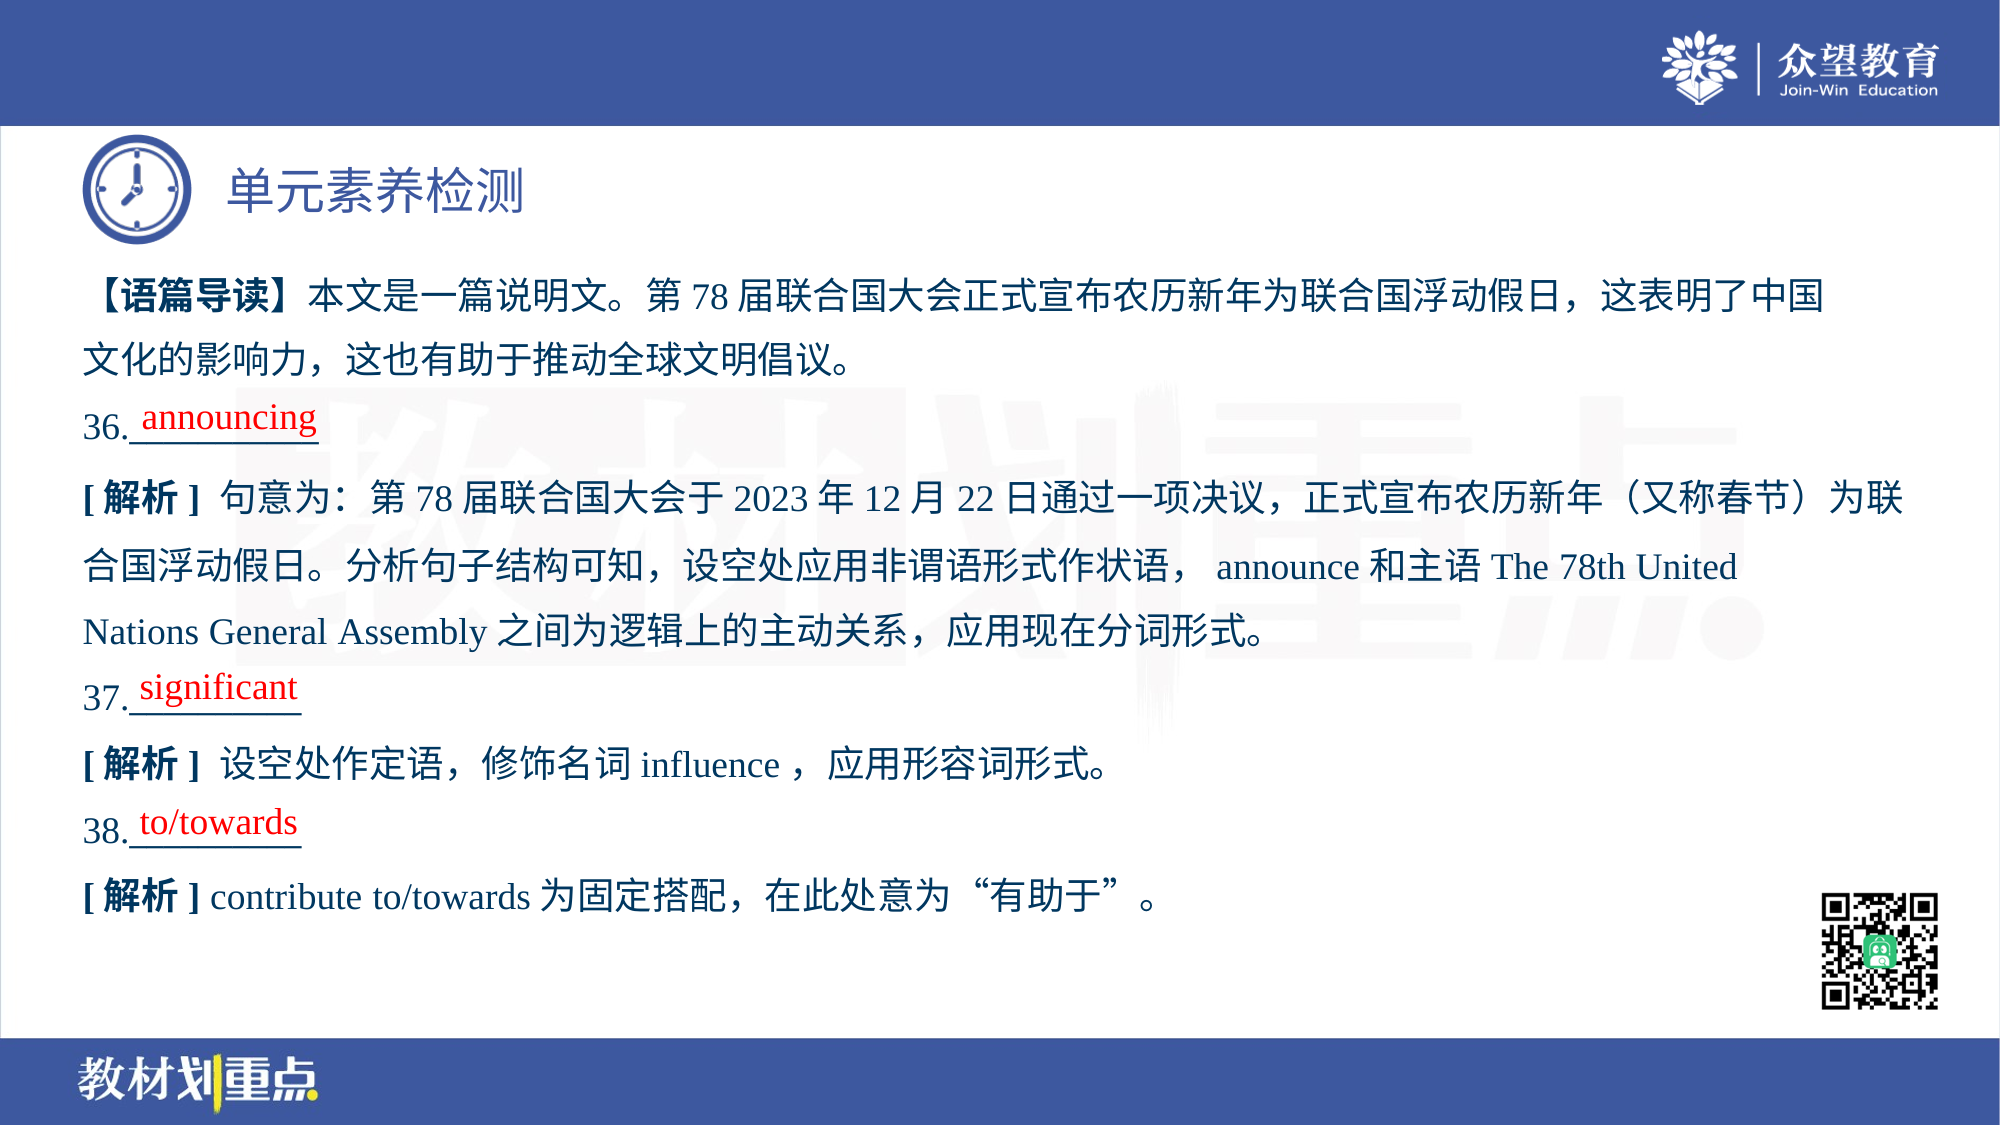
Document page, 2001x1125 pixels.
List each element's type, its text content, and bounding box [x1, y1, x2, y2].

text_box [解析] 句意为：第78届联合国大会于2023年12月22日通过一项决议，正式宣布农历新年（又称春节）为联 合国浮动假日。分析句子结构可知，设空处应用非谓语形式作状语，announce和主语The 78th United Nations General Assembly之间为逻辑上的主动关系，应用现在分词形式。 [82, 449, 1817, 645]
text_box 38.__________ [82, 786, 1817, 844]
text_box to/towards [126, 777, 312, 836]
text_box [解析] contribute to/towards为固定搭配，在此处意为“有助于”。 [82, 852, 1817, 911]
text_box significant [126, 642, 312, 701]
text_box 【语篇导读】本文是一篇说明文。第78届联合国大会正式宣布农历新年为联合国浮动假日，这表明了中国 文化的影响力，这也有助于推动全球文明倡议。 [82, 247, 1817, 375]
picture [0, 0, 2000, 1125]
text_box announcing [128, 371, 331, 431]
text_box 36.___________ [82, 382, 1817, 441]
text_box 37.__________ [82, 653, 1817, 711]
text_box [解析] 设空处作定语，修饰名词influence，应用形容词形式。 [82, 719, 1817, 778]
